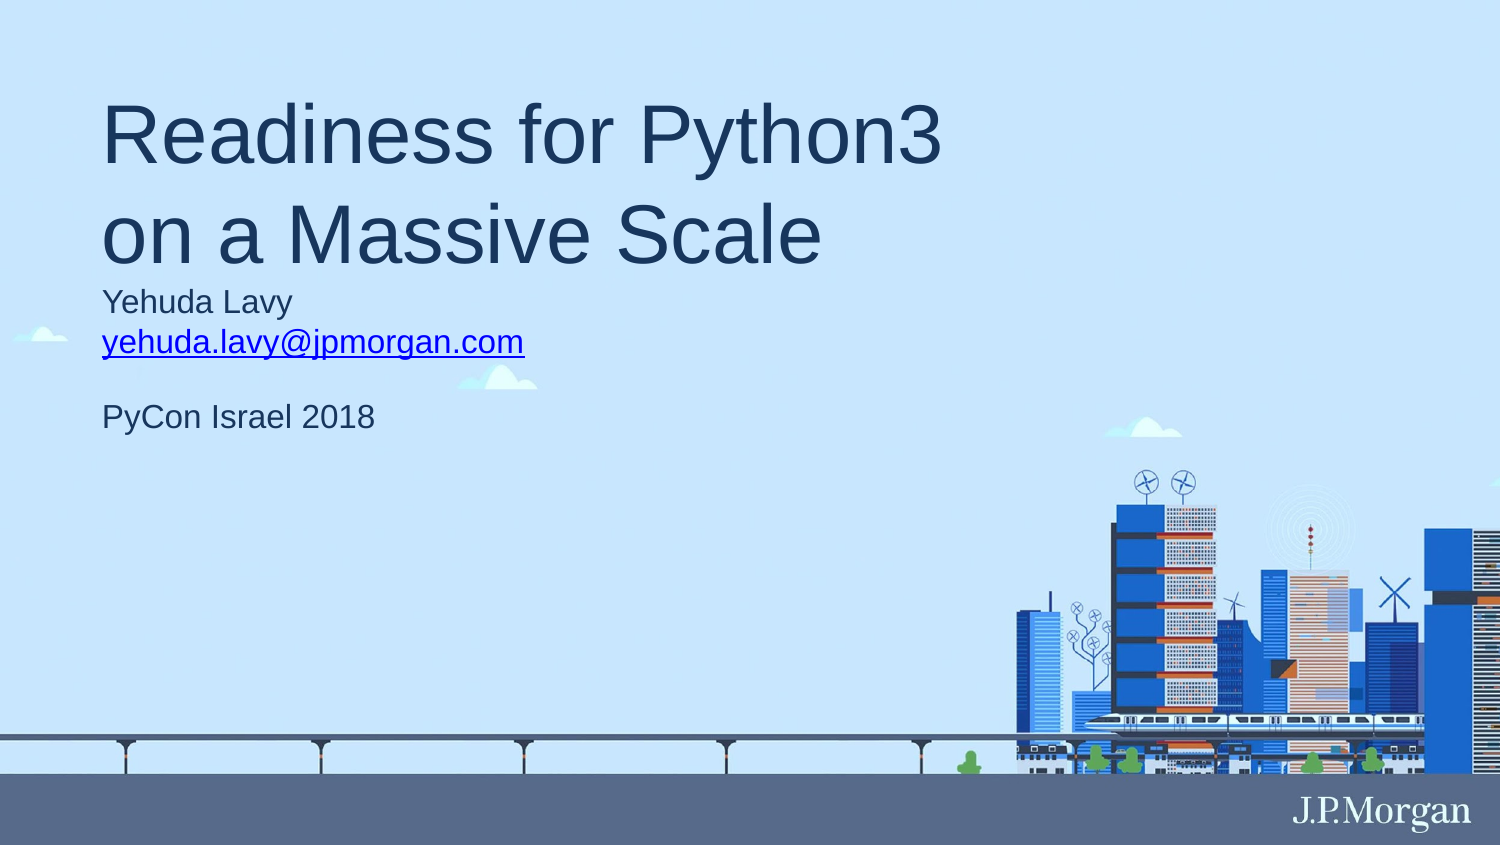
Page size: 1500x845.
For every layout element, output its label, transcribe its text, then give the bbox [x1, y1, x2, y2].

text_box Readiness for Python3 on a Massive Scale Yehuda Lavy yehuda.lavy@jpmorgan.com PyCon Israel 2018 [86, 73, 1312, 429]
picture [0, 0, 1500, 845]
